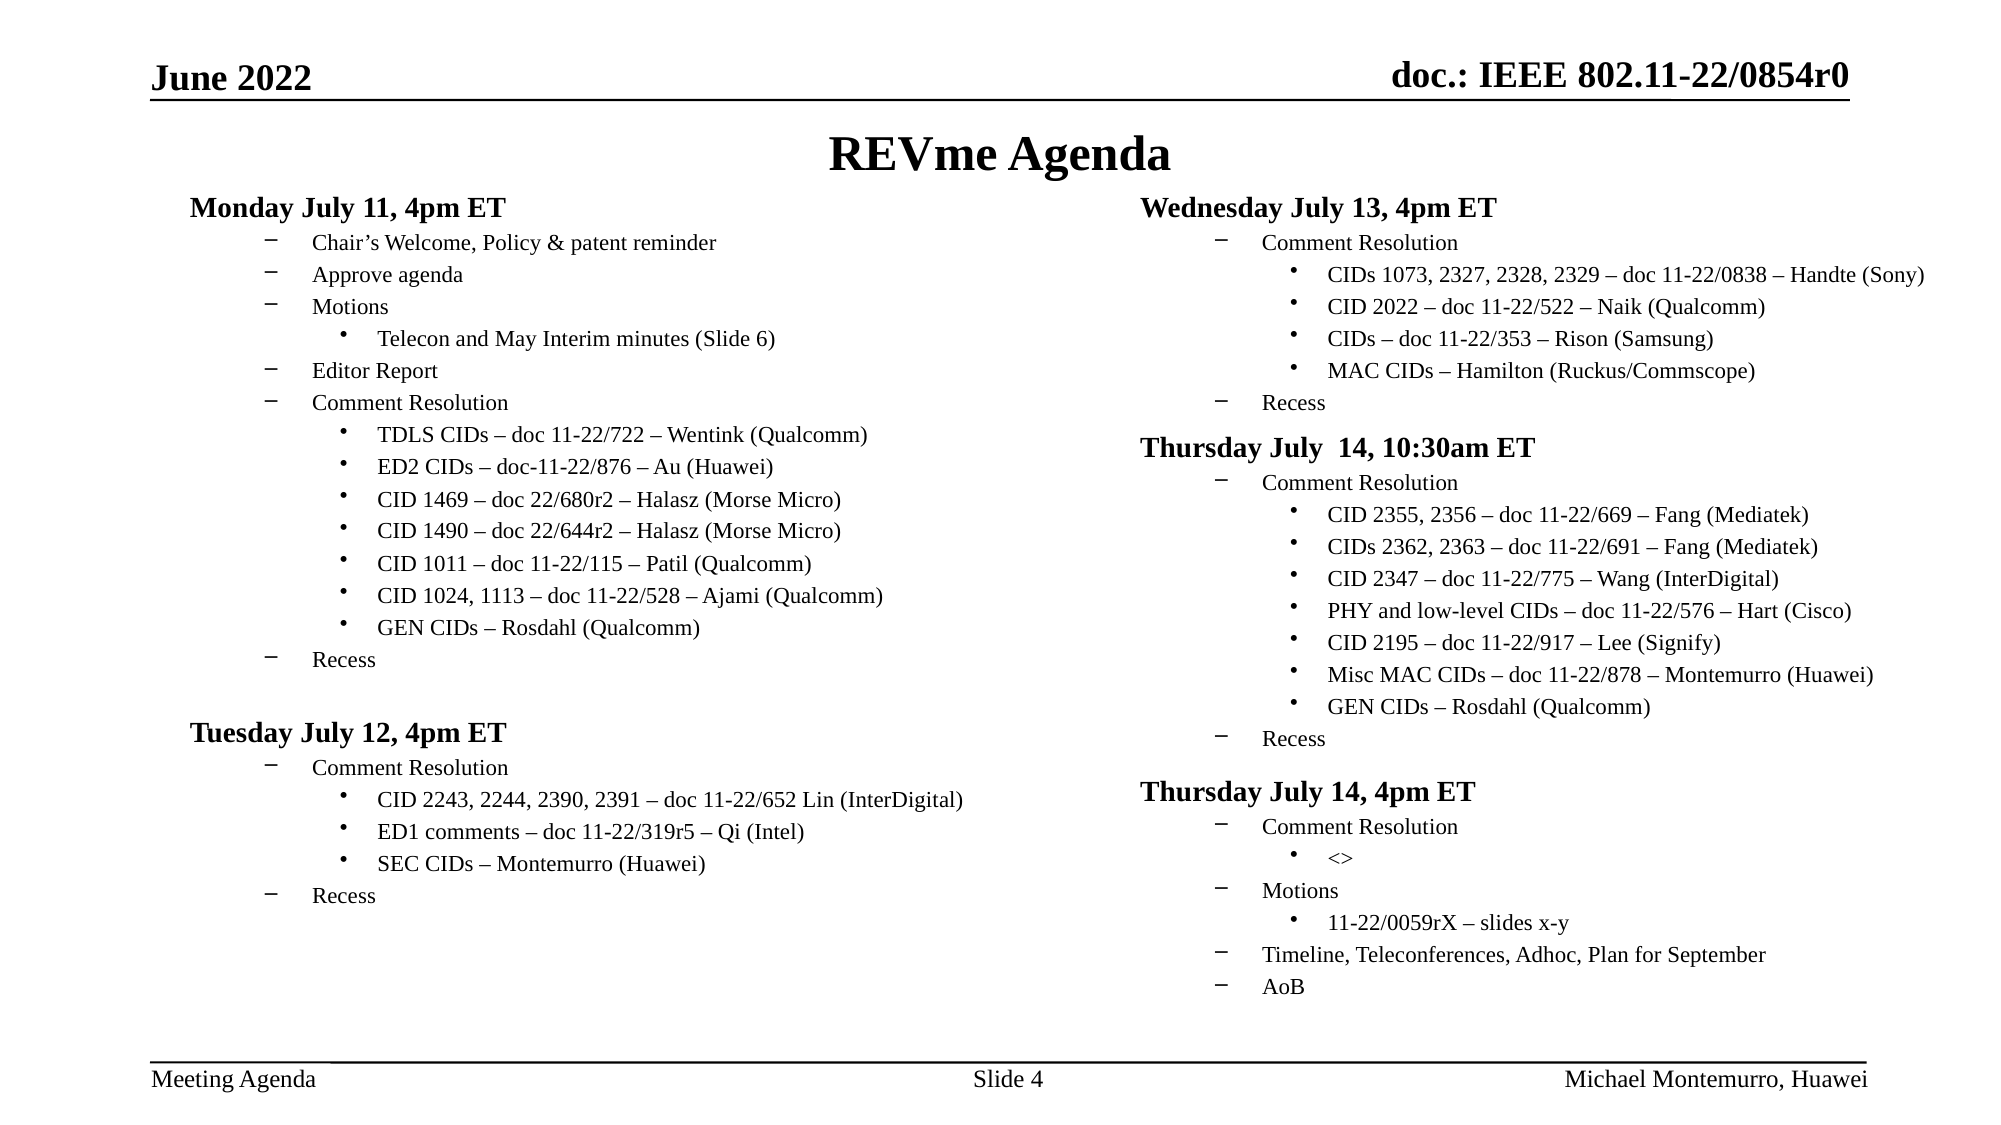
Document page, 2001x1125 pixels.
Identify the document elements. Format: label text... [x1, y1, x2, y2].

text_box Wednesday July 13, 4pm ET Comment Resolution CIDs 1073, 2327, 2328, 2329 – doc 11-22/0838 – Handte (Sony) CID 2022 – doc 11-22/522 – Naik (Qualcomm) CIDs – doc 11-22/353 – Rison (Samsung) MAC CIDs – Hamilton (Ruckus/Commscope) Recess [1124, 187, 1950, 400]
slide_number Slide 4 [972, 1061, 1045, 1093]
text_box Tuesday July 12, 4pm ET Comment Resolution CID 2243, 2244, 2390, 2391 – doc 11-22/652 Lin (InterDigital) ED1 comments – doc 11-22/319r5 – Qi (Intel) SEC CIDs – Montemurro (Huawei) Recess [174, 712, 1025, 948]
title REVme Agenda [362, 112, 1638, 188]
text_box Monday July 11, 4pm ET Chair’s Welcome, Policy & patent reminder Approve agenda Motions Telecon and May Interim minutes (Slide 6) Editor Report Comment Resolution TDLS CIDs – doc 11-22/722 – Wentink (Qualcomm) ED2 CIDs – doc-11-22/876 – Au (Huawei) CID 1469 – doc 22/680r2 – Halasz (Morse Micro) CID 1490 – doc 22/644r2 – Halasz (Morse Micro) CID 1011 – doc 11-22/115 – Patil (Qualcomm) CID 1024, 1113 – doc 11-22/528 – Ajami (Qualcomm) GEN CIDs – Rosdahl (Qualcomm) Recess [174, 187, 1025, 625]
footer Michael Montemurro, Huawei [1266, 1061, 1869, 1093]
text_box Thursday July 14, 10:30am ET Comment Resolution CID 2355, 2356 – doc 11-22/669 – Fang (Mediatek) CIDs 2362, 2363 – doc 11-22/691 – Fang (Mediatek) CID 2347 – doc 11-22/775 – Wang (InterDigital) PHY and low-level CIDs – doc 11-22/576 – Hart (Cisco) CID 2195 – doc 11-22/917 – Lee (Signify) Misc MAC CIDs – doc 11-22/878 – Montemurro (Huawei) GEN CIDs – Rosdahl (Qualcomm) Recess [1125, 427, 1975, 663]
text_box Thursday July 14, 4pm ET Comment Resolution <> Motions 11-22/0059rX – slides x-y Timeline, Teleconferences, Adhoc, Plan for September AoB [1125, 771, 1925, 1007]
